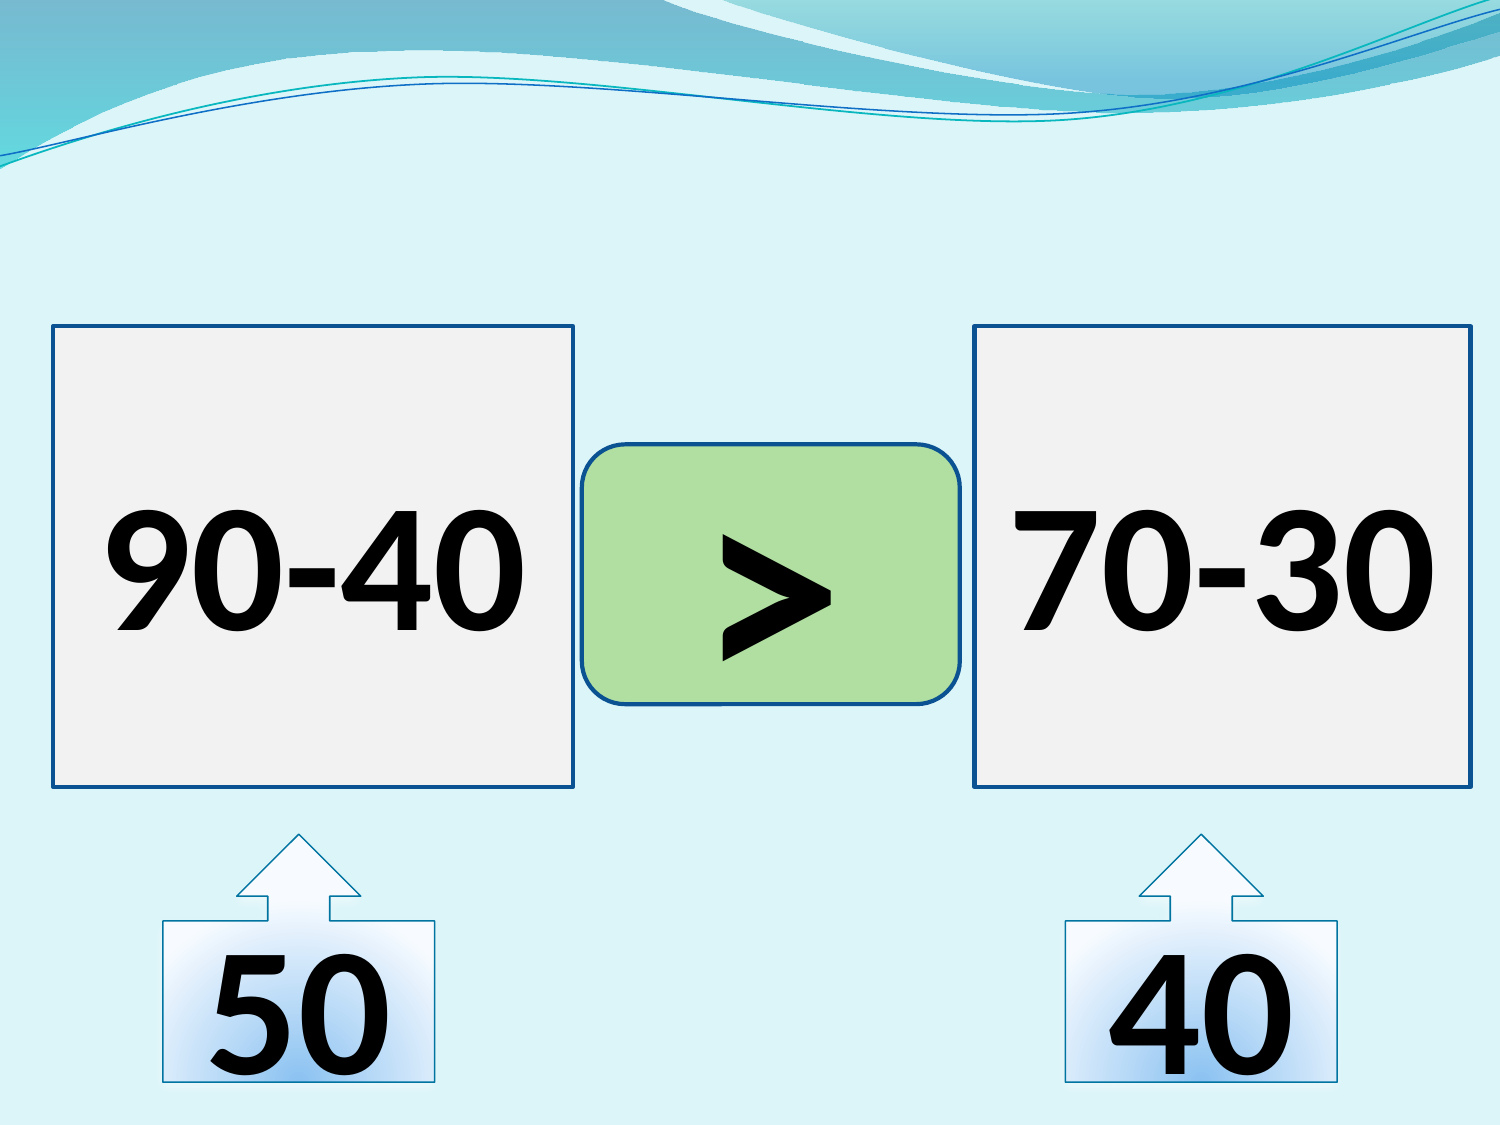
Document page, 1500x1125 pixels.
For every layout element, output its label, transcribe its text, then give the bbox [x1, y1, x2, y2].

text_box > [579, 442, 962, 707]
text_box 40 [1064, 833, 1338, 1083]
text_box 70-30 [972, 324, 1473, 789]
text_box 90-40 [51, 324, 575, 789]
text_box 50 [162, 833, 436, 1083]
